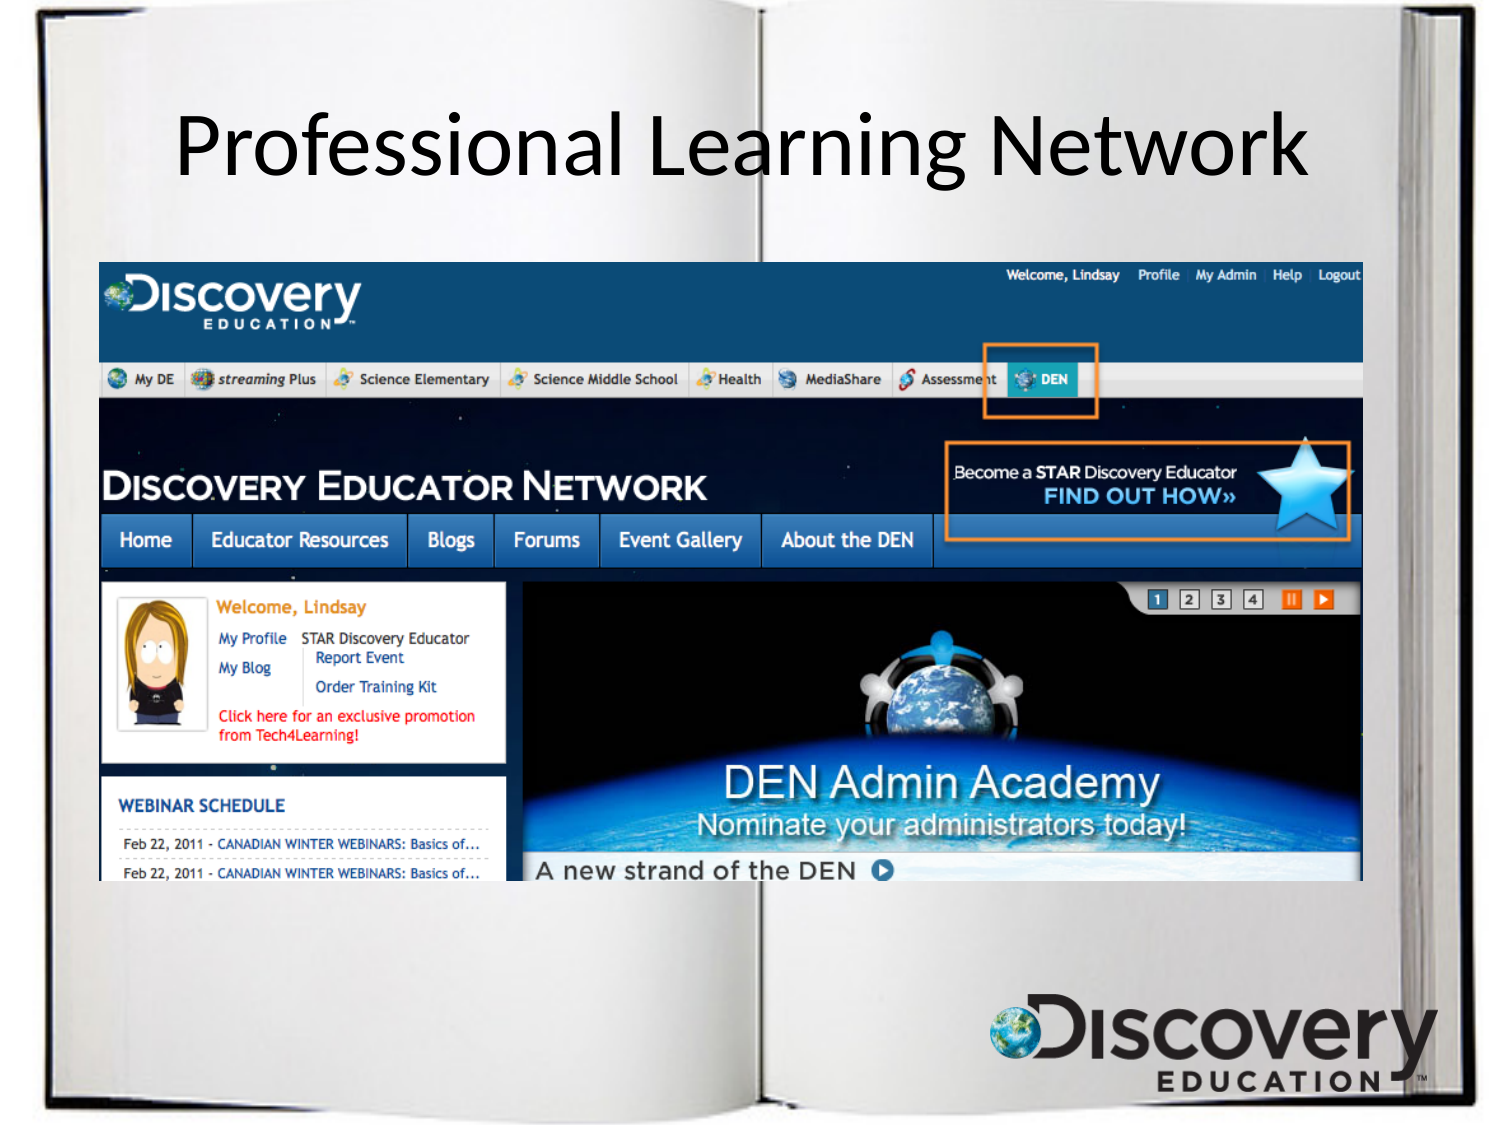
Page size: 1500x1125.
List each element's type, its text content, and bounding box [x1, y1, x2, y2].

picture [0, 0, 1500, 1125]
title Professional Learning Network [62, 45, 1425, 233]
